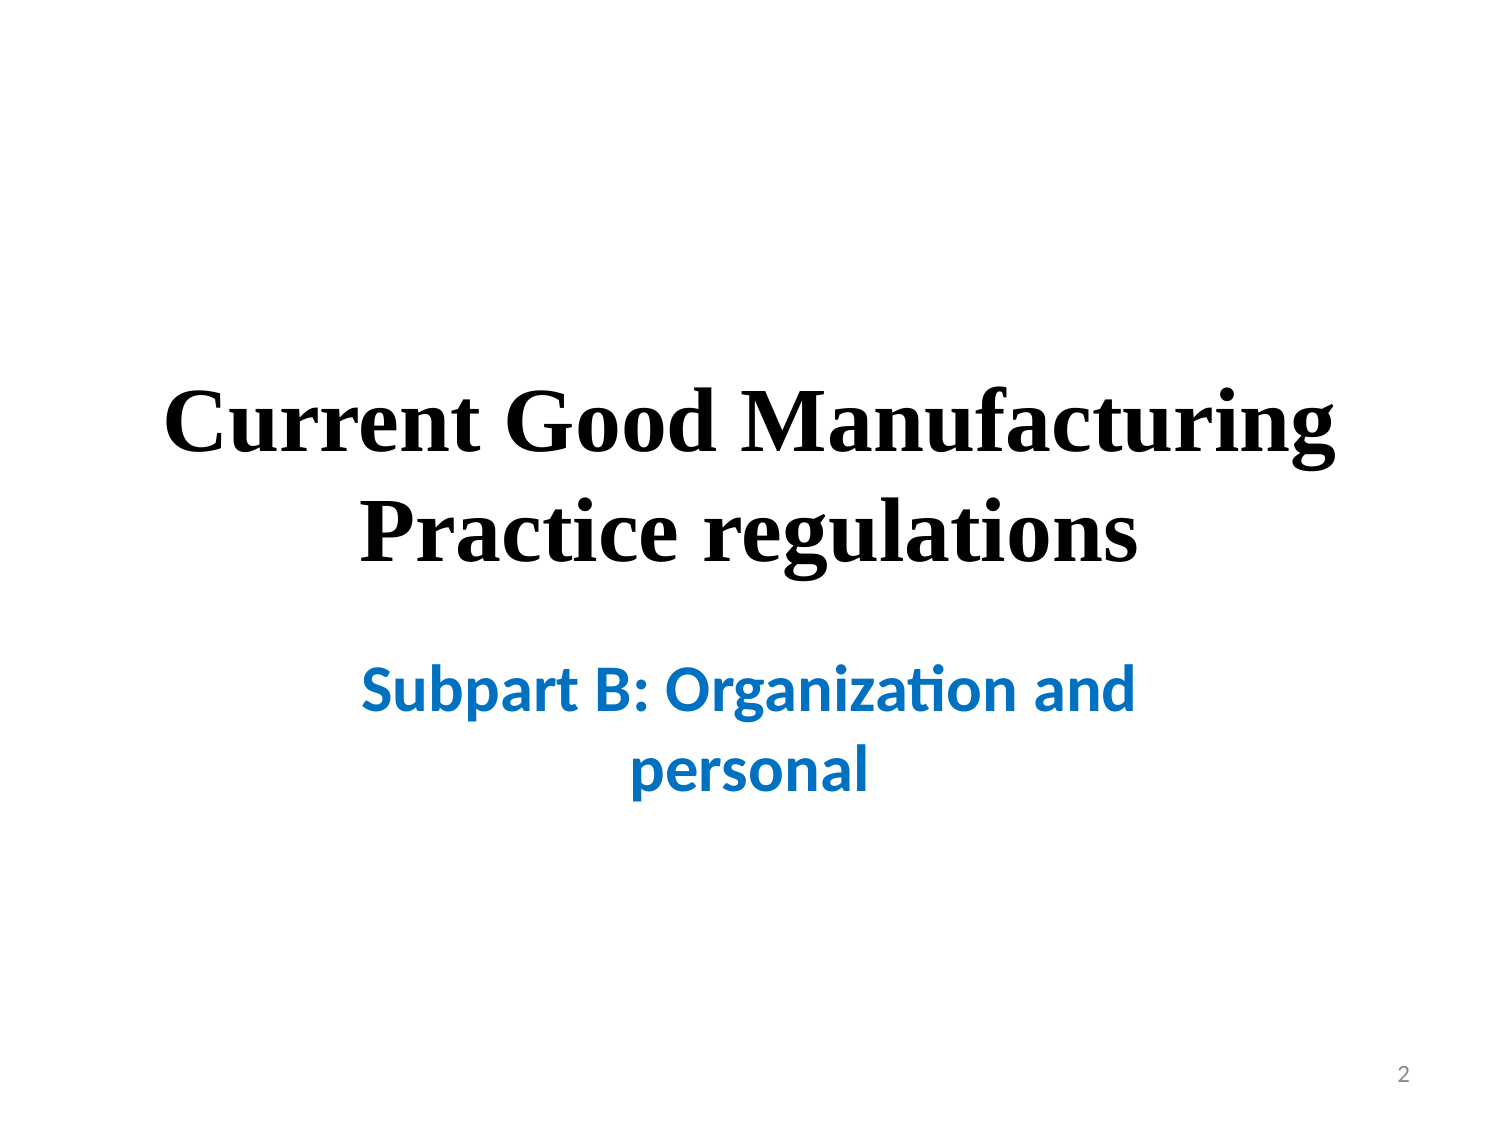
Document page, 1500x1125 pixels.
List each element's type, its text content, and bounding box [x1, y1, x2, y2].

subtitle Subpart B: Organization and personal [225, 637, 1275, 925]
slide_number 2 [1074, 1042, 1425, 1103]
title Current Good Manufacturing Practice regulations [112, 349, 1388, 591]
